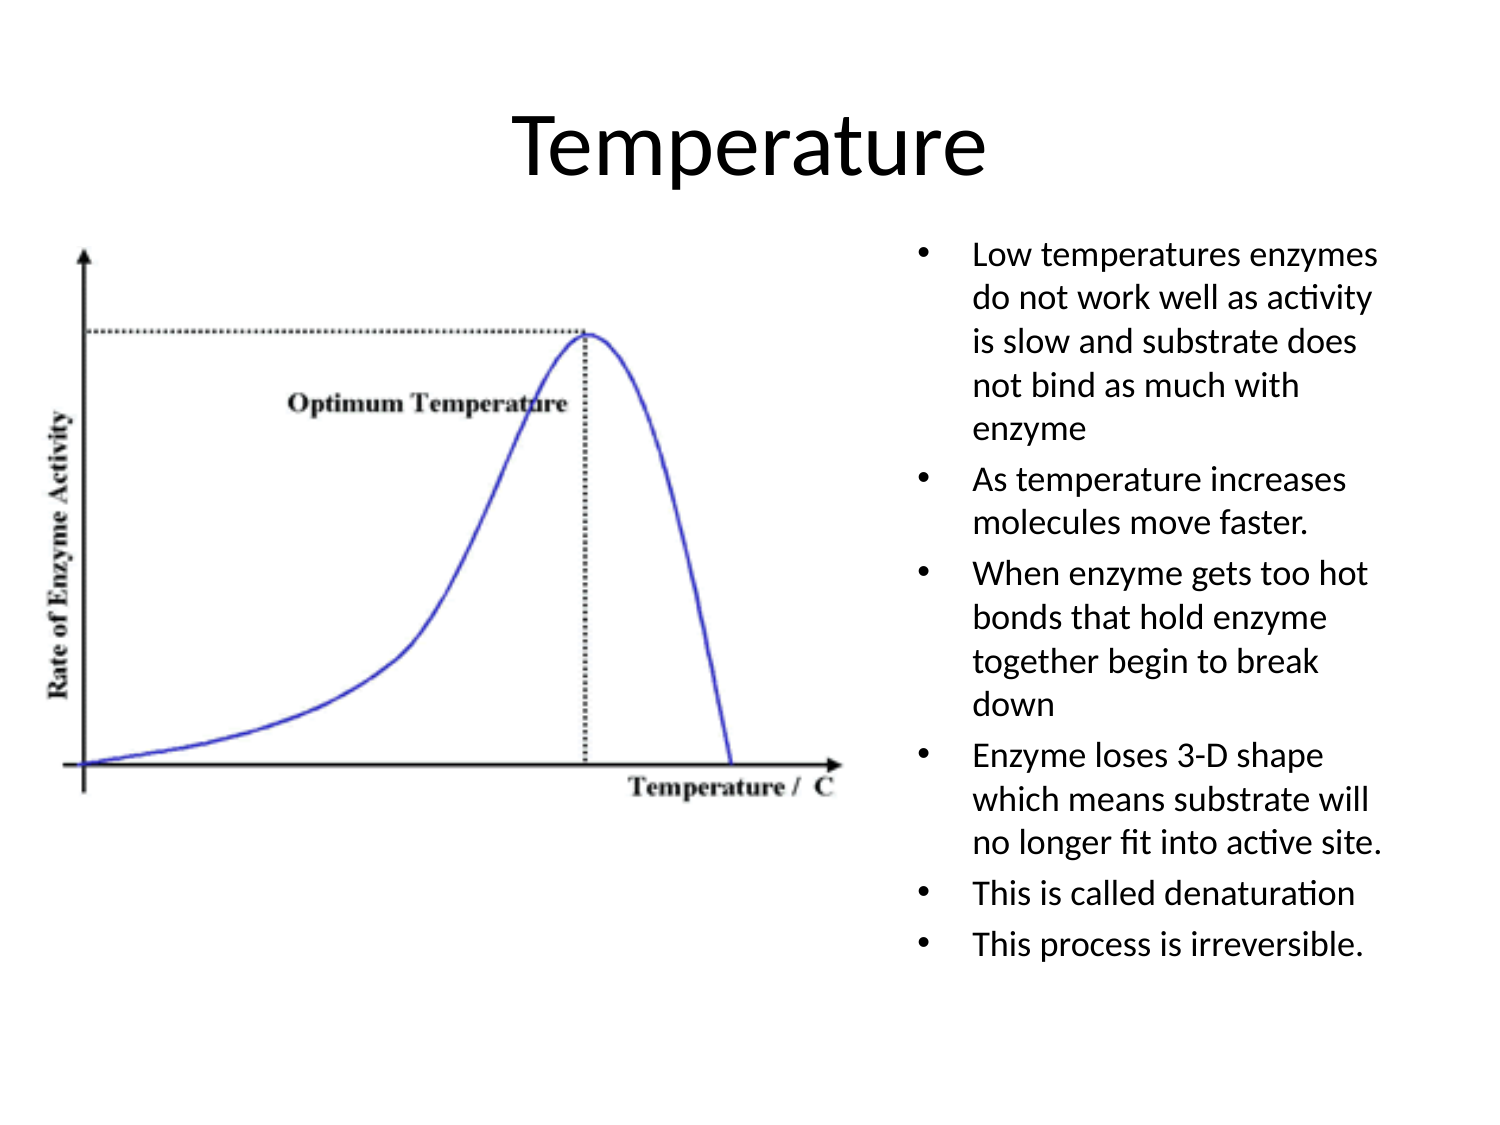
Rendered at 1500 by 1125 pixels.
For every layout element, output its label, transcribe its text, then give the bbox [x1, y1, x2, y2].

title Temperature [75, 45, 1425, 233]
text_box Low temperatures enzymes do not work well as activity is slow and substrate does not bind as much with enzyme As temperature increases molecules move faster. When enzyme gets too hot bonds that hold enzyme together begin to break down Enzyme loses 3-D shape which means substrate will no longer fit into active site. This is called denaturation This process is irreversible. [902, 222, 1402, 1020]
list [34, 245, 867, 809]
